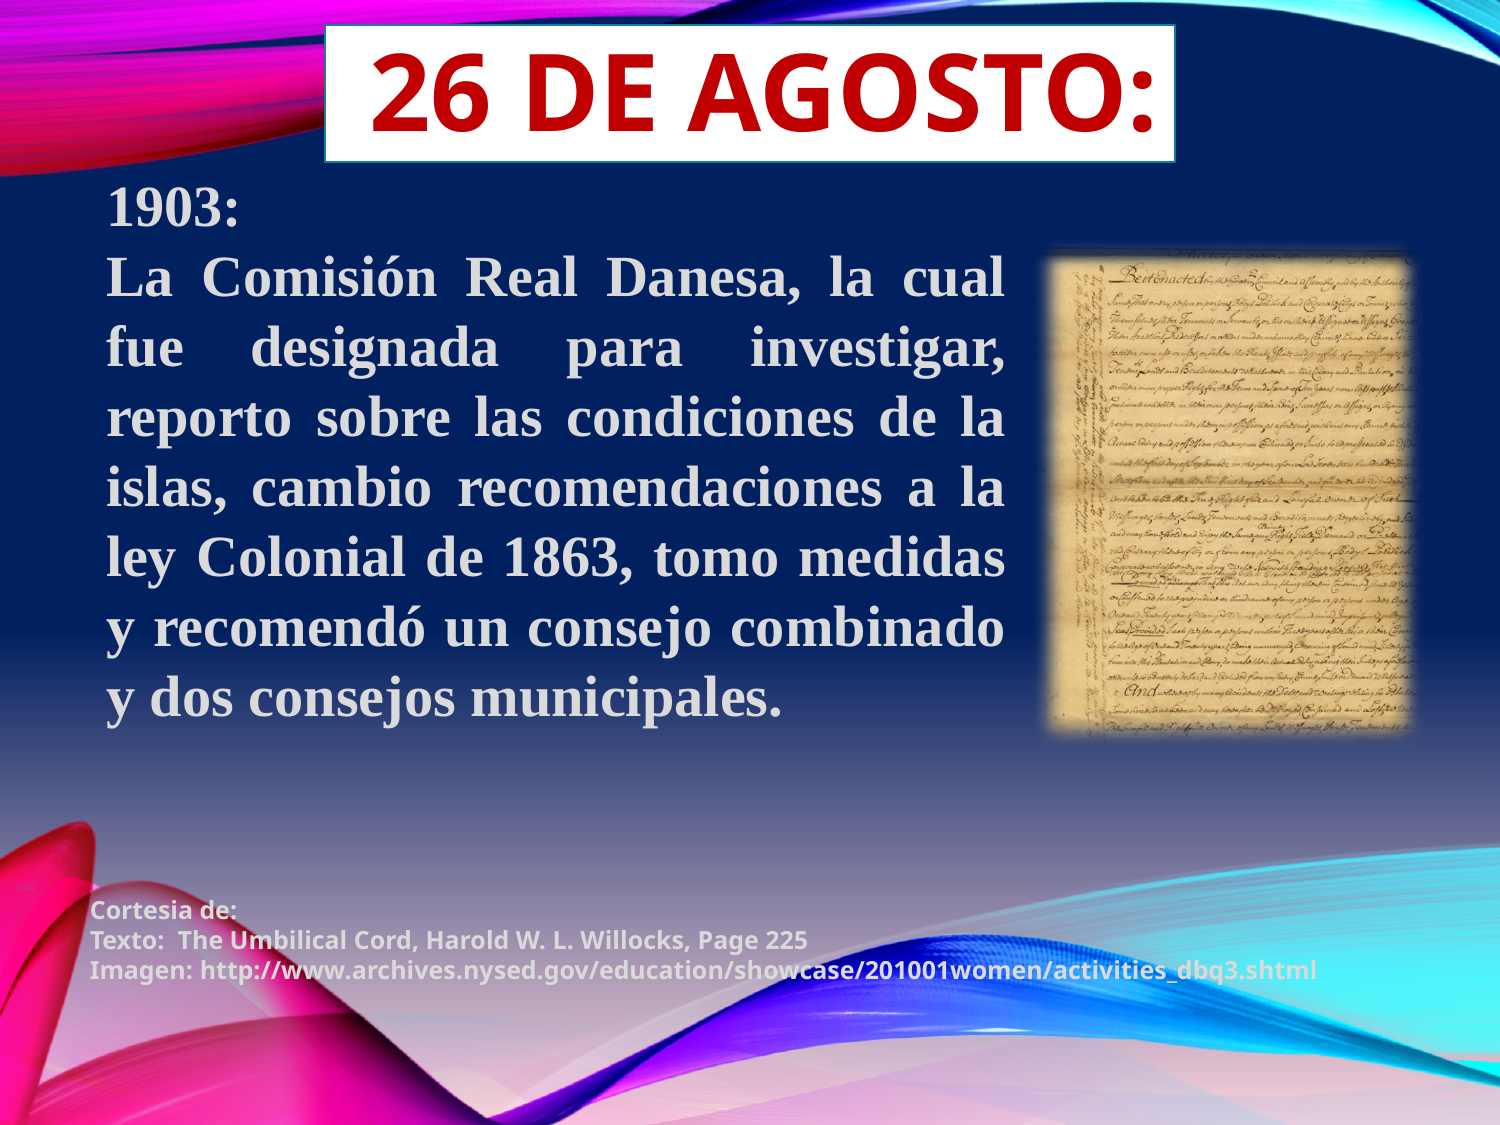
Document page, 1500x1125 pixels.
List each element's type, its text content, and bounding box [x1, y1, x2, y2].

picture [0, 819, 1500, 1125]
title 26 DE AGOSTO: [324, 24, 1176, 163]
picture [1030, 237, 1426, 751]
text_box Cortesia de: Texto: The Umbilical Cord, Harold W. L. Willocks, Page 225 Imagen: http://www.archives.nysed.gov/education/showcase/201001women/activities_dbq3.shtml [74, 887, 1438, 993]
text_box 1903: La Comisión Real Danesa, la cual fue designada para investigar, reporto sobre las condiciones de la islas, cambio recomendaciones a la ley Colonial de 1863, tomo medidas y recomendó un consejo combinado y dos consejos municipales. [99, 162, 1013, 788]
picture [0, 0, 1500, 178]
